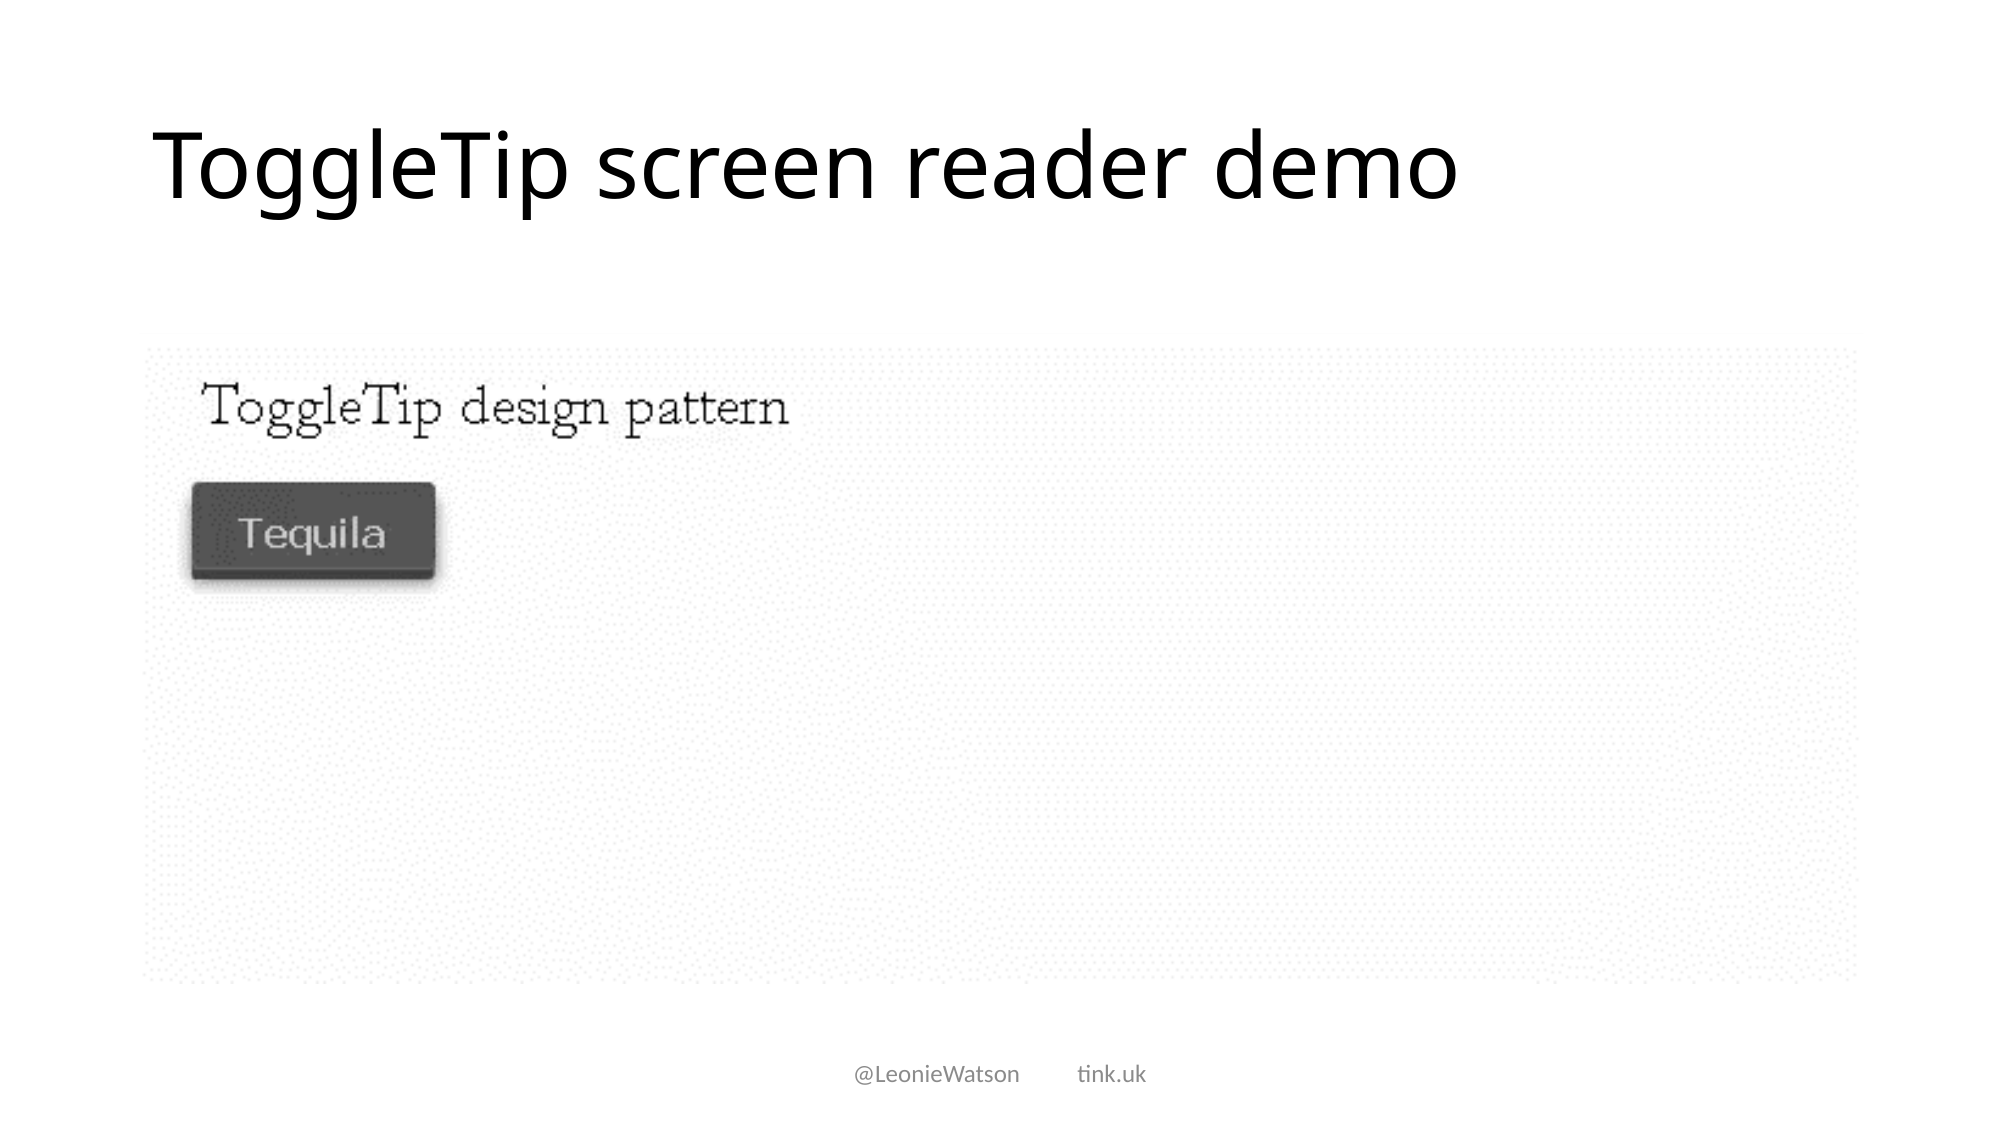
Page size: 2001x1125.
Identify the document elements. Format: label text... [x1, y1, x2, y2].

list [138, 331, 1864, 985]
footer @LeonieWatson tink.uk [662, 1042, 1338, 1103]
title ToggleTip screen reader demo [137, 59, 1863, 278]
